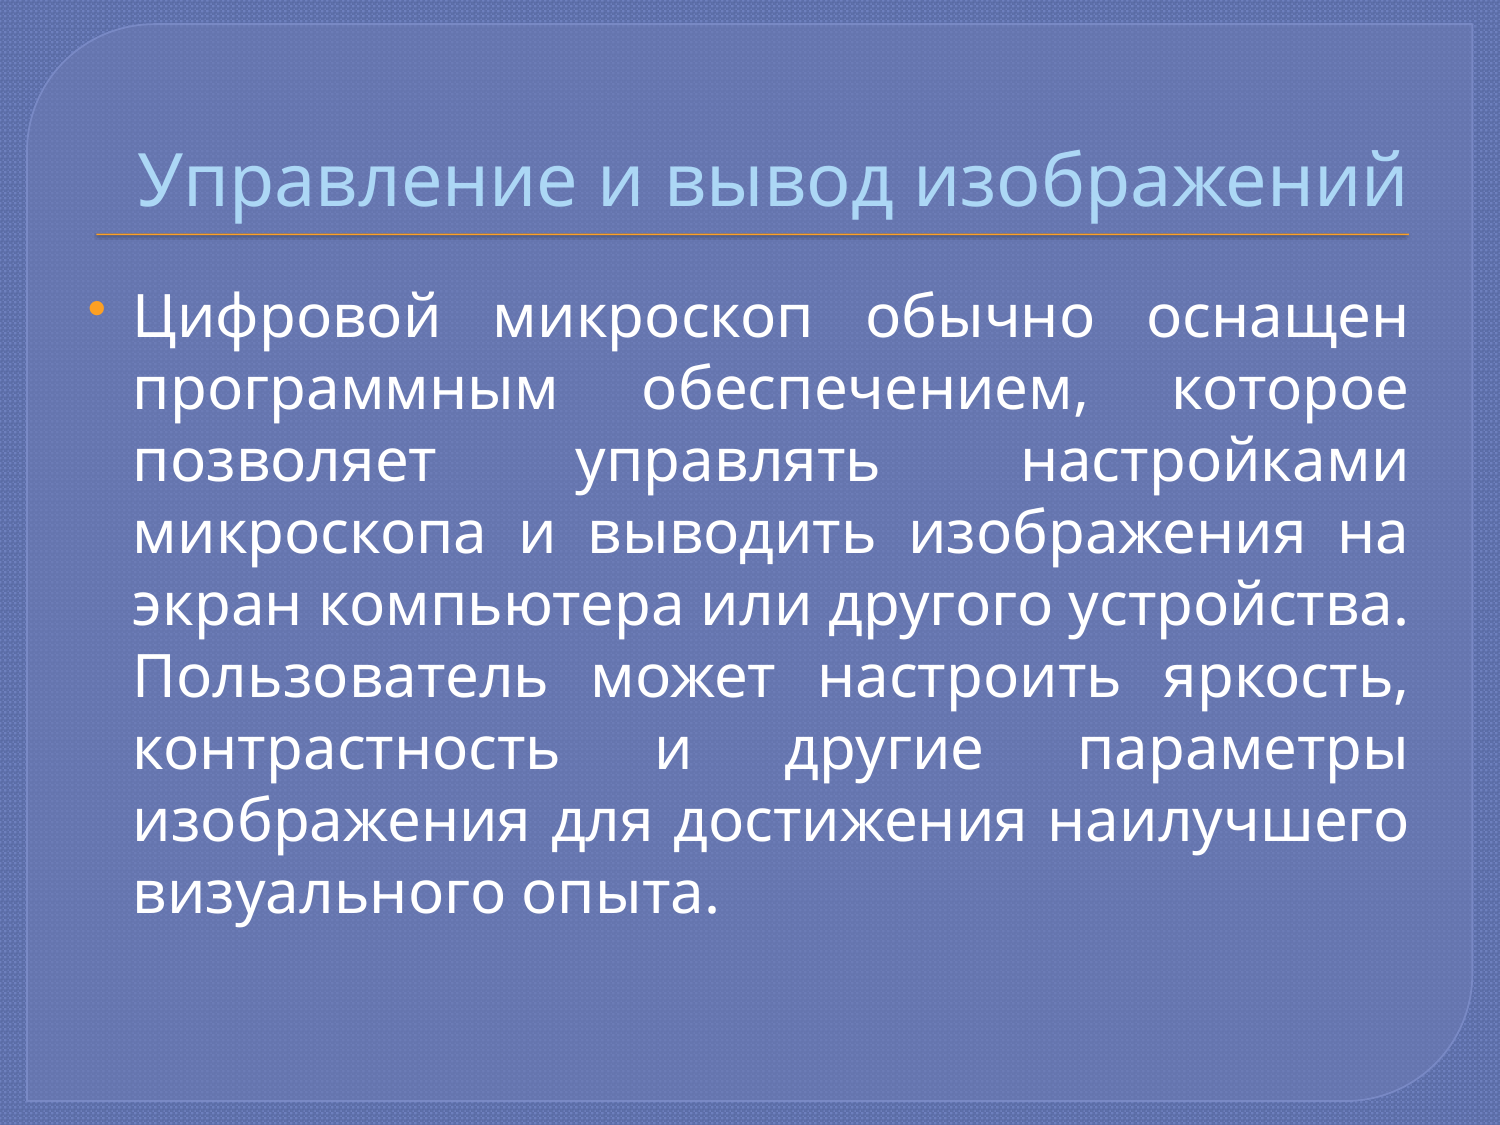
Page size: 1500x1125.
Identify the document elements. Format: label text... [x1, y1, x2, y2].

list Цифровой микроскоп обычно оснащен программным обеспечением, которое позволяет управлять настройками микроскопа и выводить изображения на экран компьютера или другого устройства. Пользователь может настроить яркость, контрастность и другие параметры изображения для достижения наилучшего визуального опыта. [75, 270, 1425, 1013]
title Управление и вывод изображений [75, 41, 1425, 230]
